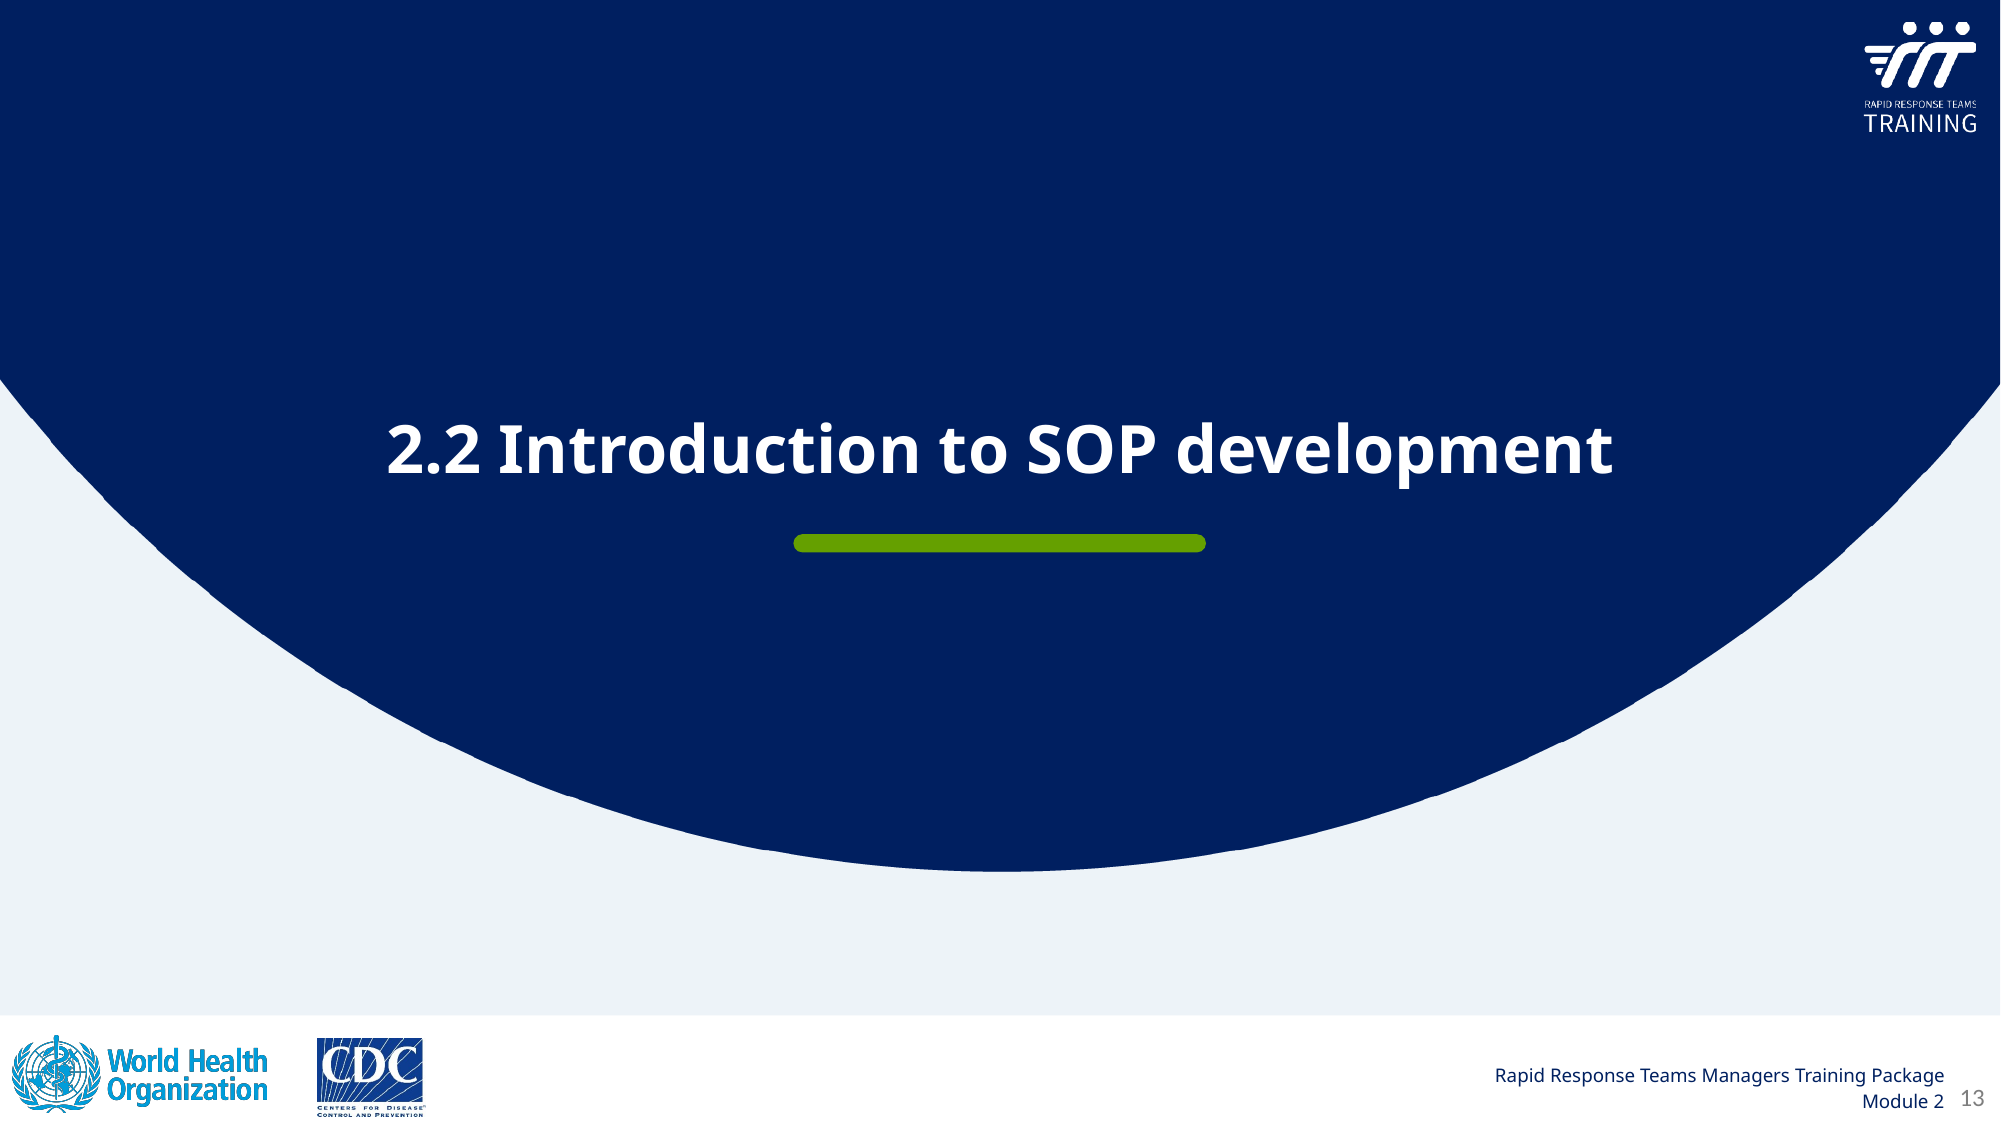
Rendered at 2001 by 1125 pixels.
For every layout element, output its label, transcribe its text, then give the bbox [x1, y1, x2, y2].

picture [0, 0, 2001, 904]
picture [34, 1054, 43, 1078]
picture [59, 1035, 267, 1113]
picture [12, 1035, 54, 1068]
picture [317, 1038, 426, 1117]
picture [12, 1083, 48, 1113]
slide_number 13 [1932, 1074, 2000, 1125]
picture [30, 1083, 37, 1091]
picture [24, 1054, 36, 1087]
picture [71, 1053, 90, 1091]
picture [50, 1108, 62, 1113]
picture [46, 1056, 54, 1062]
list 2.2 Introduction to SOP development [362, 298, 1640, 607]
picture [36, 1088, 78, 1105]
picture [40, 1062, 47, 1070]
picture [22, 1062, 26, 1077]
